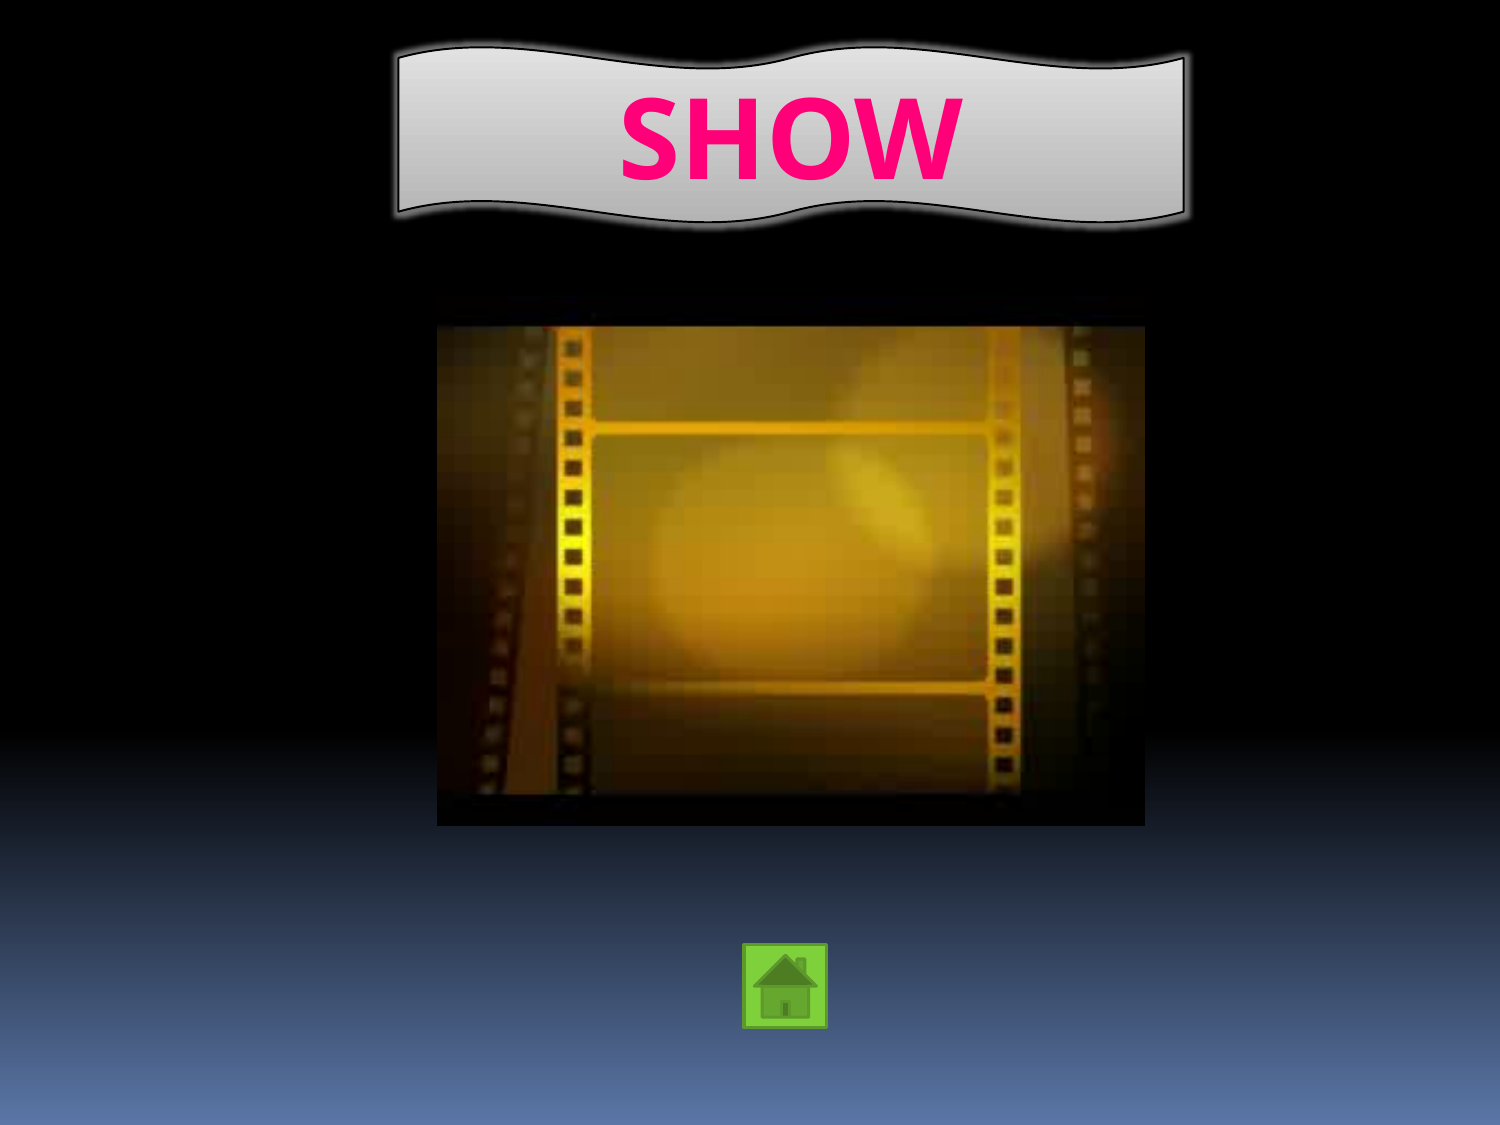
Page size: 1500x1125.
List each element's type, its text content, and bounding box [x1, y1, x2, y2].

text_box SHOW [397, 46, 1185, 224]
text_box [436, 294, 1147, 828]
text_box [742, 943, 828, 1029]
